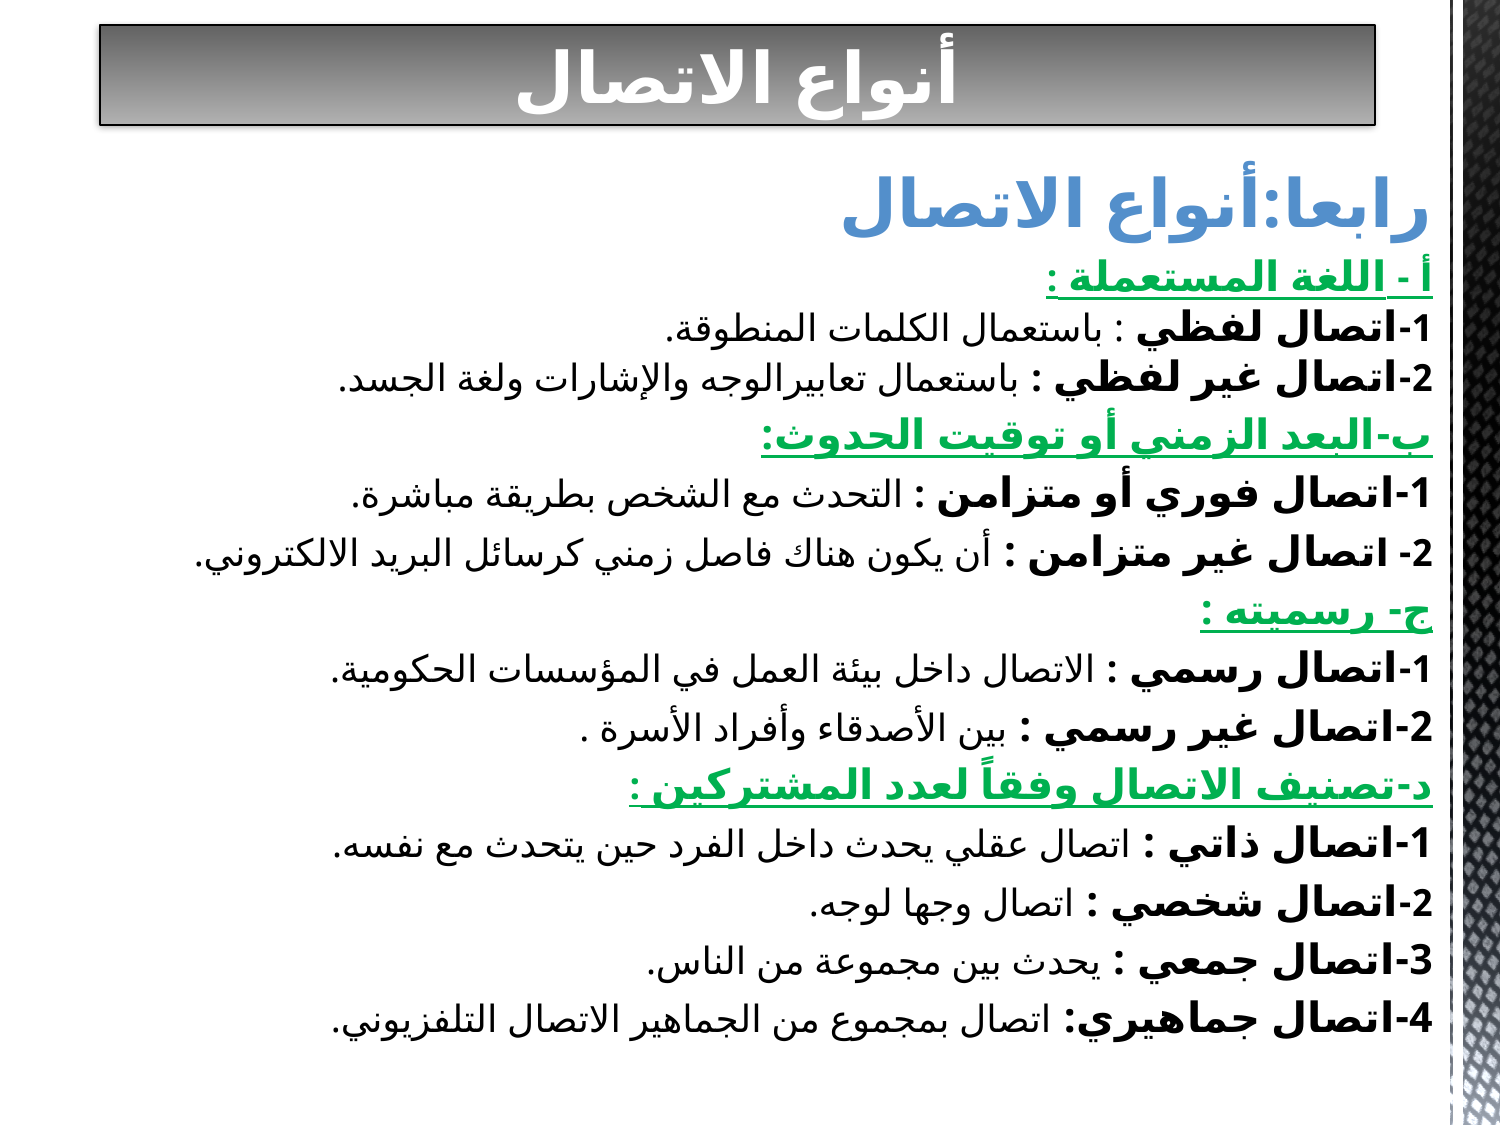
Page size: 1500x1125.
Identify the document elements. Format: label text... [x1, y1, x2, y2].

picture [1447, 0, 1500, 1125]
text_box رابعا:أنواع الاتصال أ - اللغة المستعملة : 1-اتصال لفظي : باستعمال الكلمات المنطوقة. 2-اتصال غير لفظي : باستعمال تعابيرالوجه والإشارات ولغة الجسد. ب-البعد الزمني أو توقيت الحدوث: 1-اتصال فوري أو متزامن : التحدث مع الشخص بطريقة مباشرة. 2- اتصال غير متزامن : أن يكون هناك فاصل زمني كرسائل البريد الالكتروني. ج‌- رسميته : 1-اتصال رسمي : الاتصال داخل بيئة العمل في المؤسسات الحكومية. 2-اتصال غير رسمي : بين الأصدقاء وأفراد الأسرة . د‌-تصنيف الاتصال وفقاً لعدد المشتركين : 1-اتصال ذاتي : اتصال عقلي يحدث داخل الفرد حين يتحدث مع نفسه. 2-اتصال شخصي : اتصال وجها لوجه. 3-اتصال جمعي : يحدث بين مجموعة من الناس. 4-اتصال جماهيري: اتصال بمجموع من الجماهير الاتصال التلفزيوني. [0, 73, 1448, 1102]
title أنواع الاتصال [99, 24, 1376, 73]
